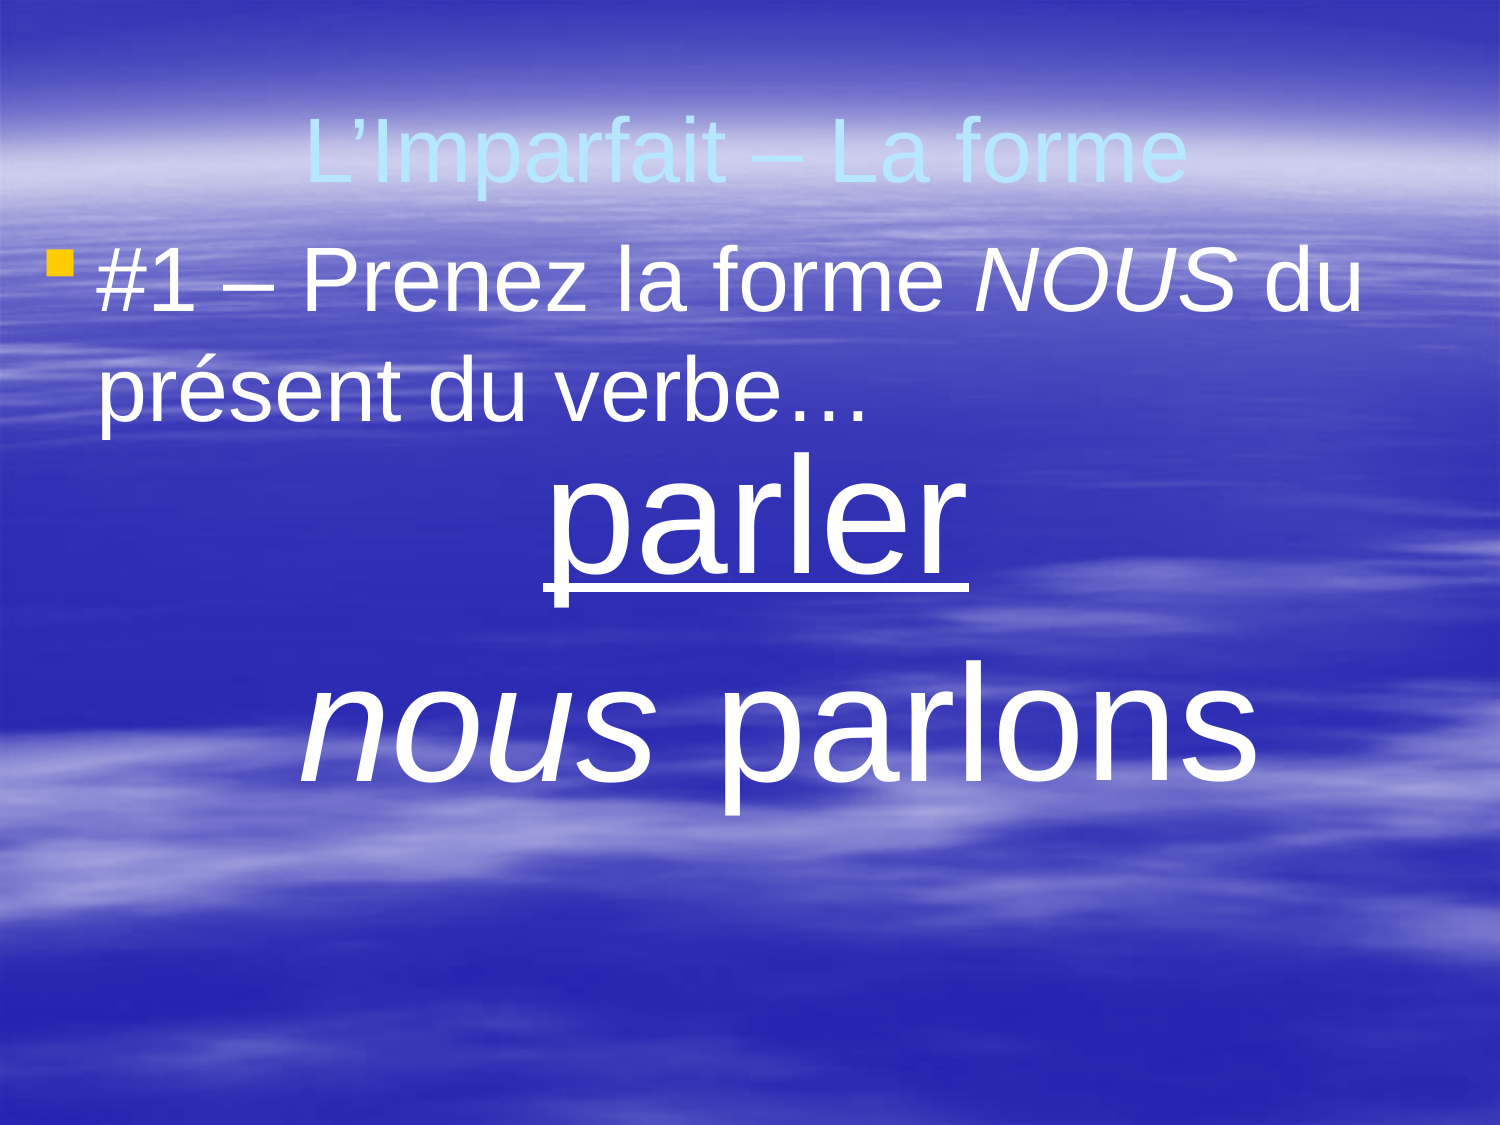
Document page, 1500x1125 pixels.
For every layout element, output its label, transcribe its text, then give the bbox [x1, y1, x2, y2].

text_box nous [137, 607, 675, 823]
list #1 – Prenez la forme NOUS du présent du verbe… [24, 212, 1475, 513]
title L’Imparfait – La forme [49, 37, 1446, 212]
text_box parl [699, 615, 1413, 823]
text_box ons [978, 606, 1500, 822]
text_box parler [487, 399, 1025, 615]
